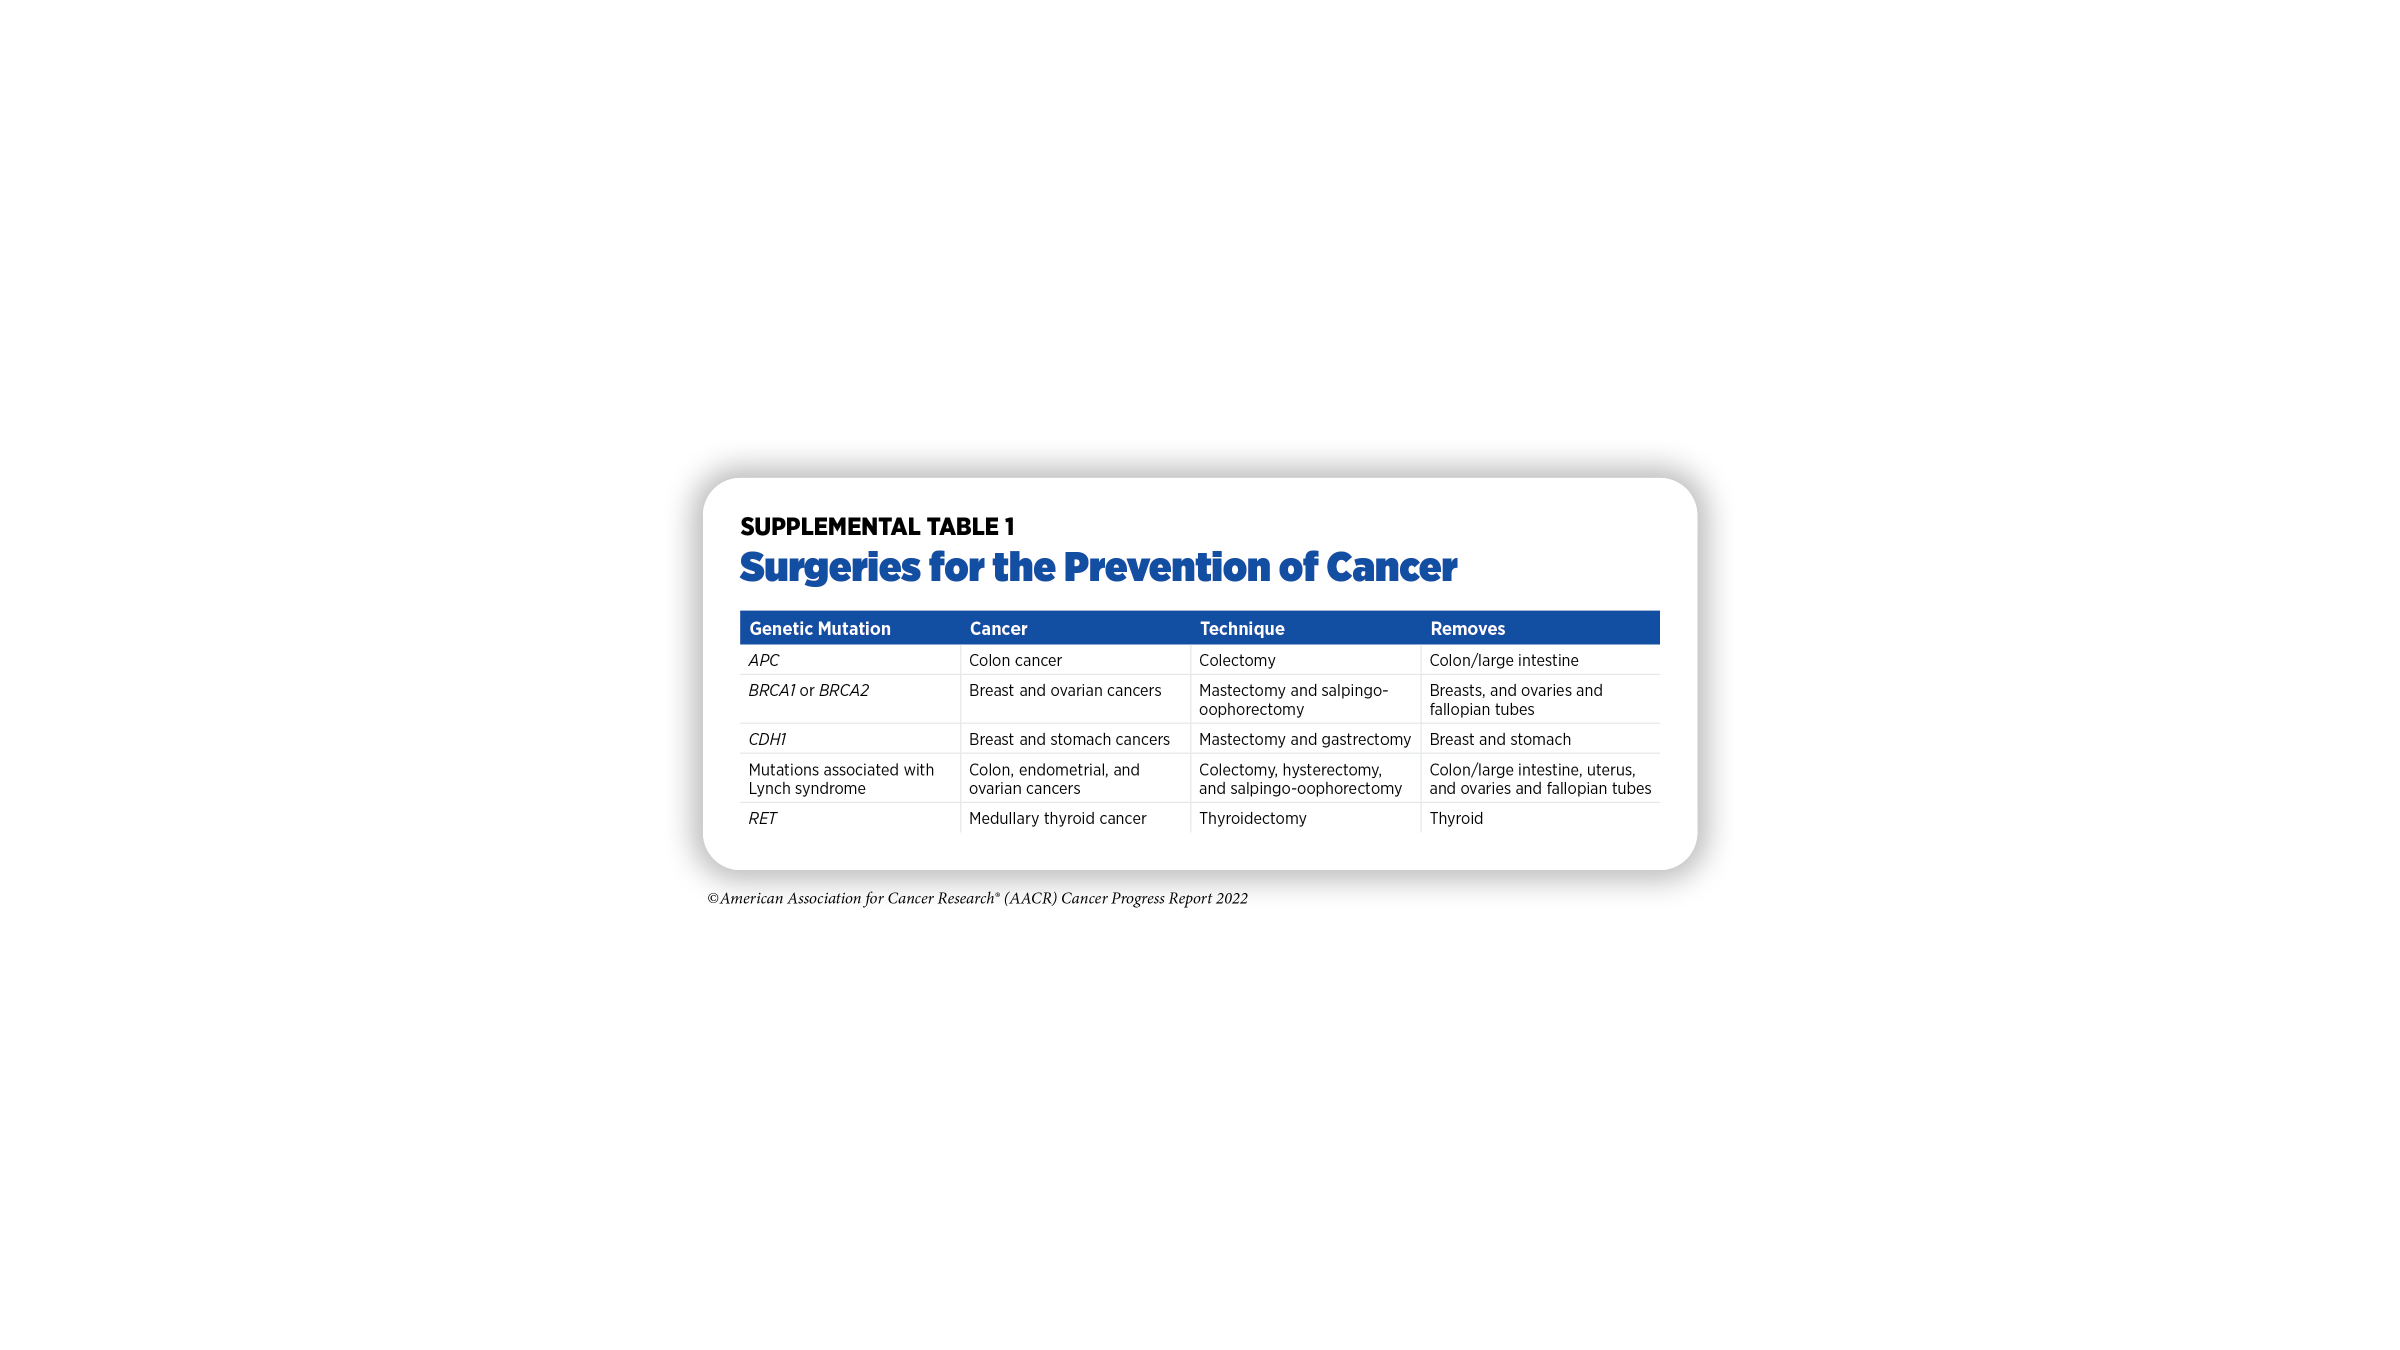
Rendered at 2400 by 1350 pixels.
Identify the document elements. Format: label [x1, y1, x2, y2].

picture [646, 421, 1754, 929]
